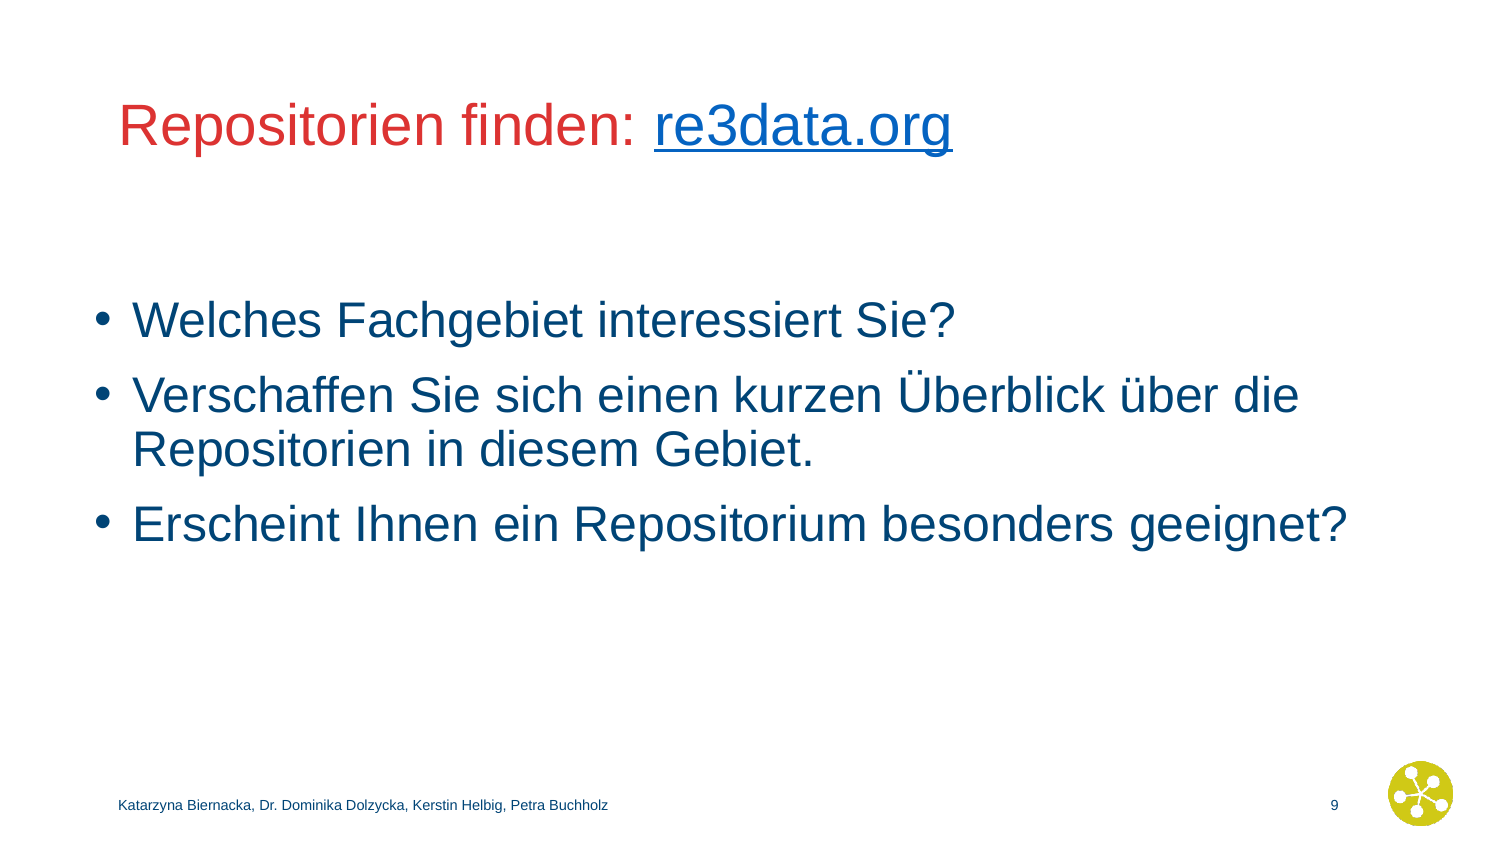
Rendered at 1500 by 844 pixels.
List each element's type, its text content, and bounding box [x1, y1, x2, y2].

title Repositorien finden: re3data.org [103, 44, 1397, 208]
list Welches Fachgebiet interessiert Sie? Verschaffen Sie sich einen kurzen Überblick über die Repositorien in diesem Gebiet. Erscheint Ihnen ein Repositorium besonders geeignet? [79, 286, 1374, 743]
footer Katarzyna Biernacka, Dr. Dominika Dolzycka, Kerstin Helbig, Petra Buchholz [103, 782, 742, 827]
picture [1388, 761, 1453, 826]
slide_number 8 [1016, 782, 1354, 827]
